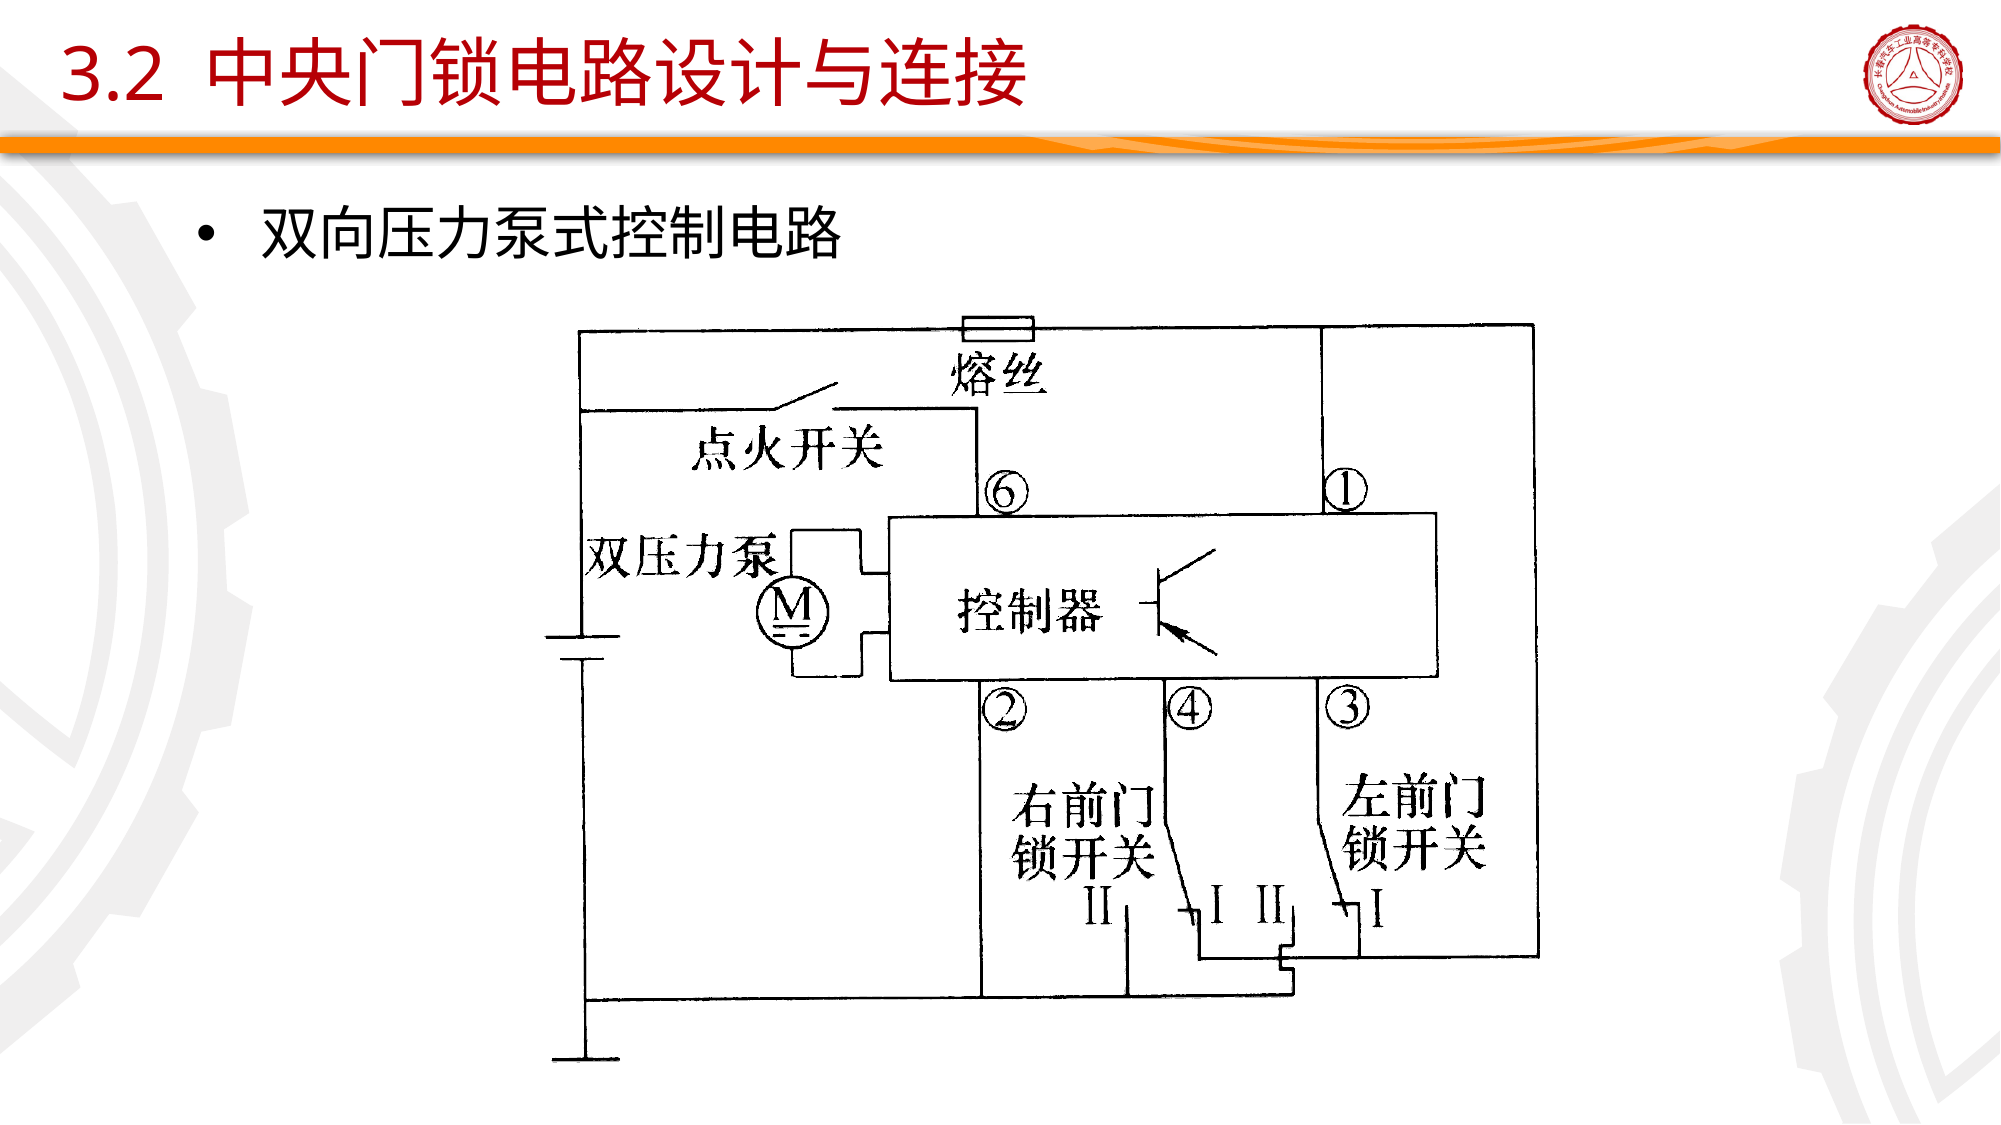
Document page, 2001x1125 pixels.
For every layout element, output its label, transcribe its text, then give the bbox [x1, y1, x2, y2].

title 3.2 中央门锁电路设计与连接 [45, 28, 1554, 128]
picture [1863, 24, 1963, 125]
picture [535, 298, 1573, 1073]
list 双向压力泵式控制电路 [181, 196, 1689, 283]
